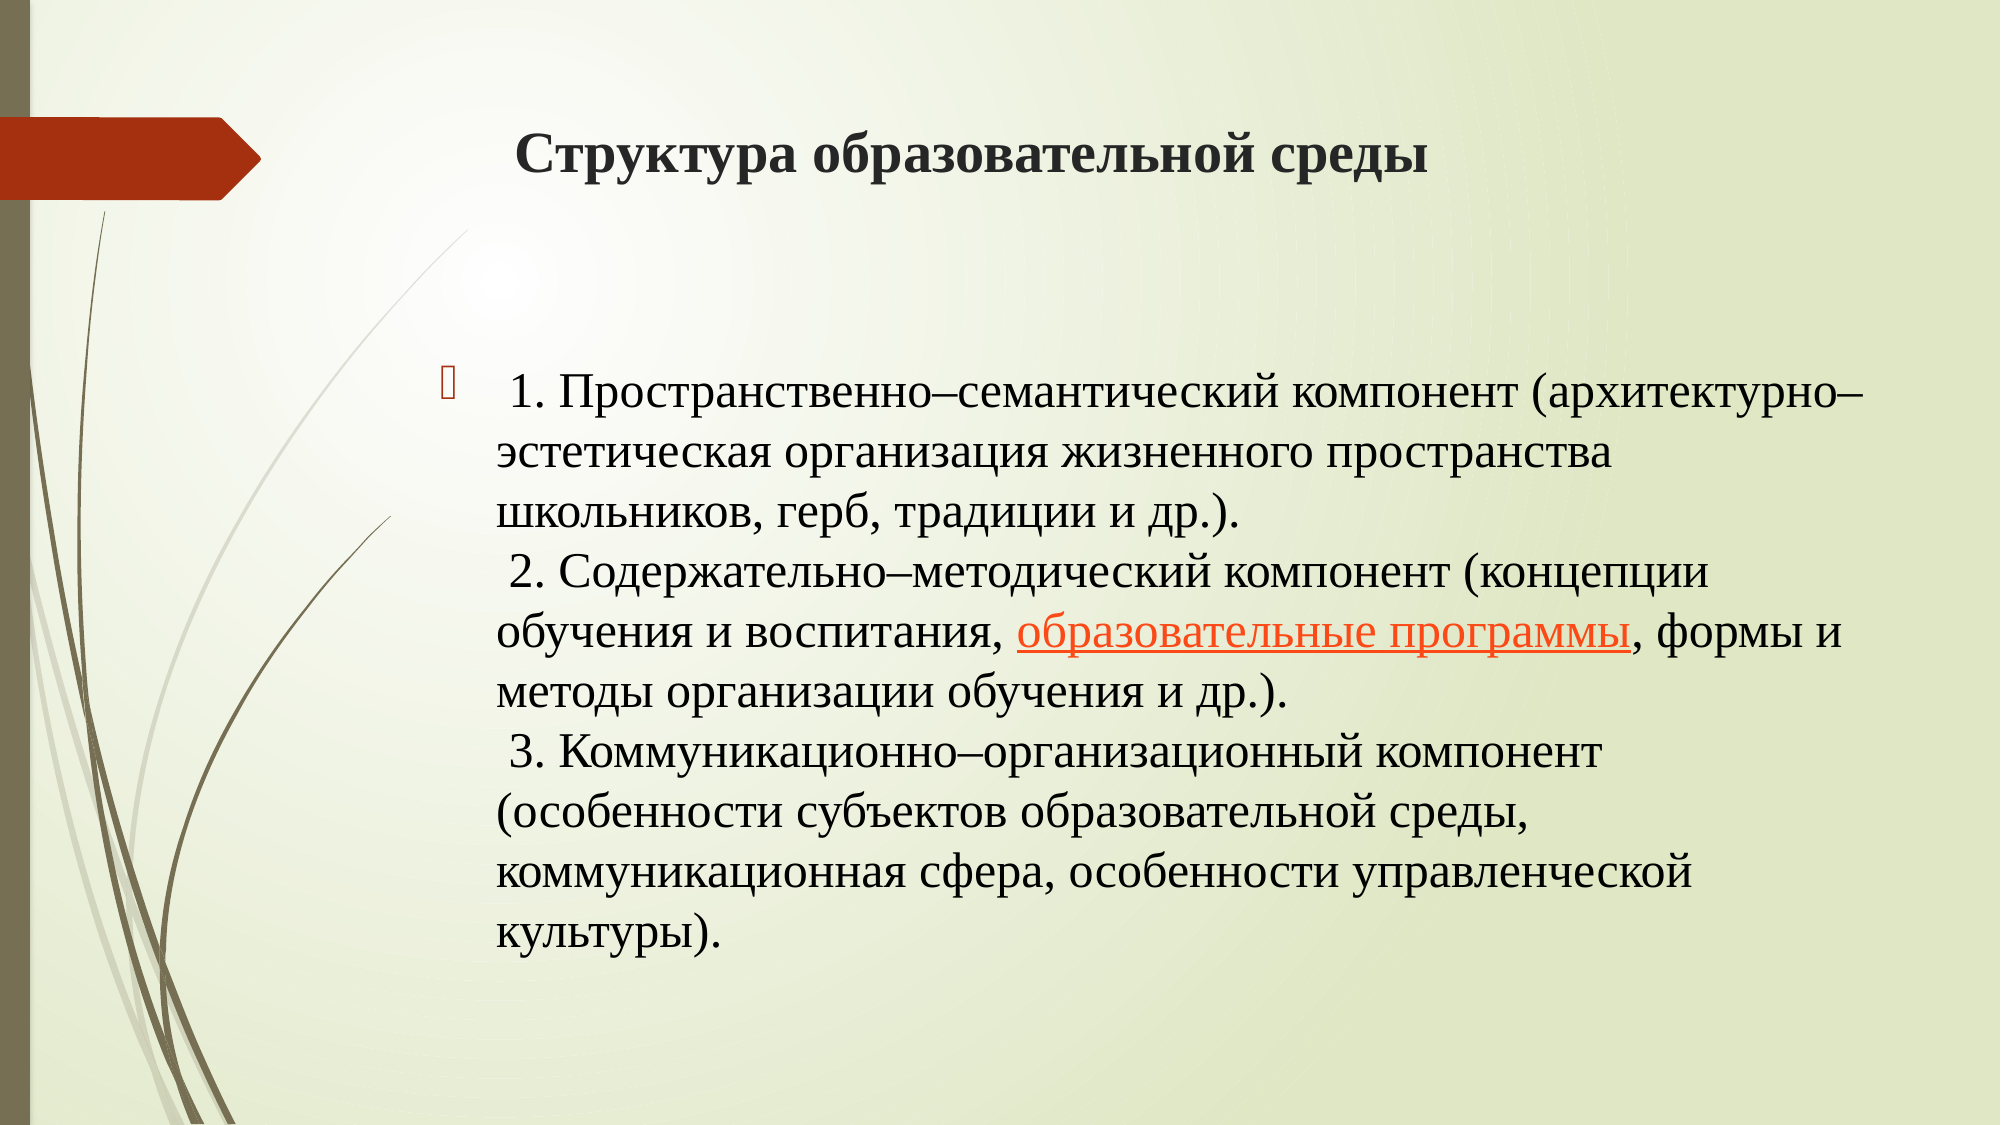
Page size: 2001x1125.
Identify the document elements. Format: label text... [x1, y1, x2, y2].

title Структура образовательной среды [425, 102, 1888, 313]
list 1. Пространственно–семантический компонент (архитектурно–эстетическая организация жизненного пространства школьников, герб, традиции и др.). 2. Содержательно–методический компонент (концепции обучения и воспитания, образовательные программы, формы и методы организации обучения и др.). 3. Коммуникационно–организационный компонент (особенности субъектов образовательной среды, коммуникационная сфера, особенности управленческой культуры). [424, 350, 1888, 970]
